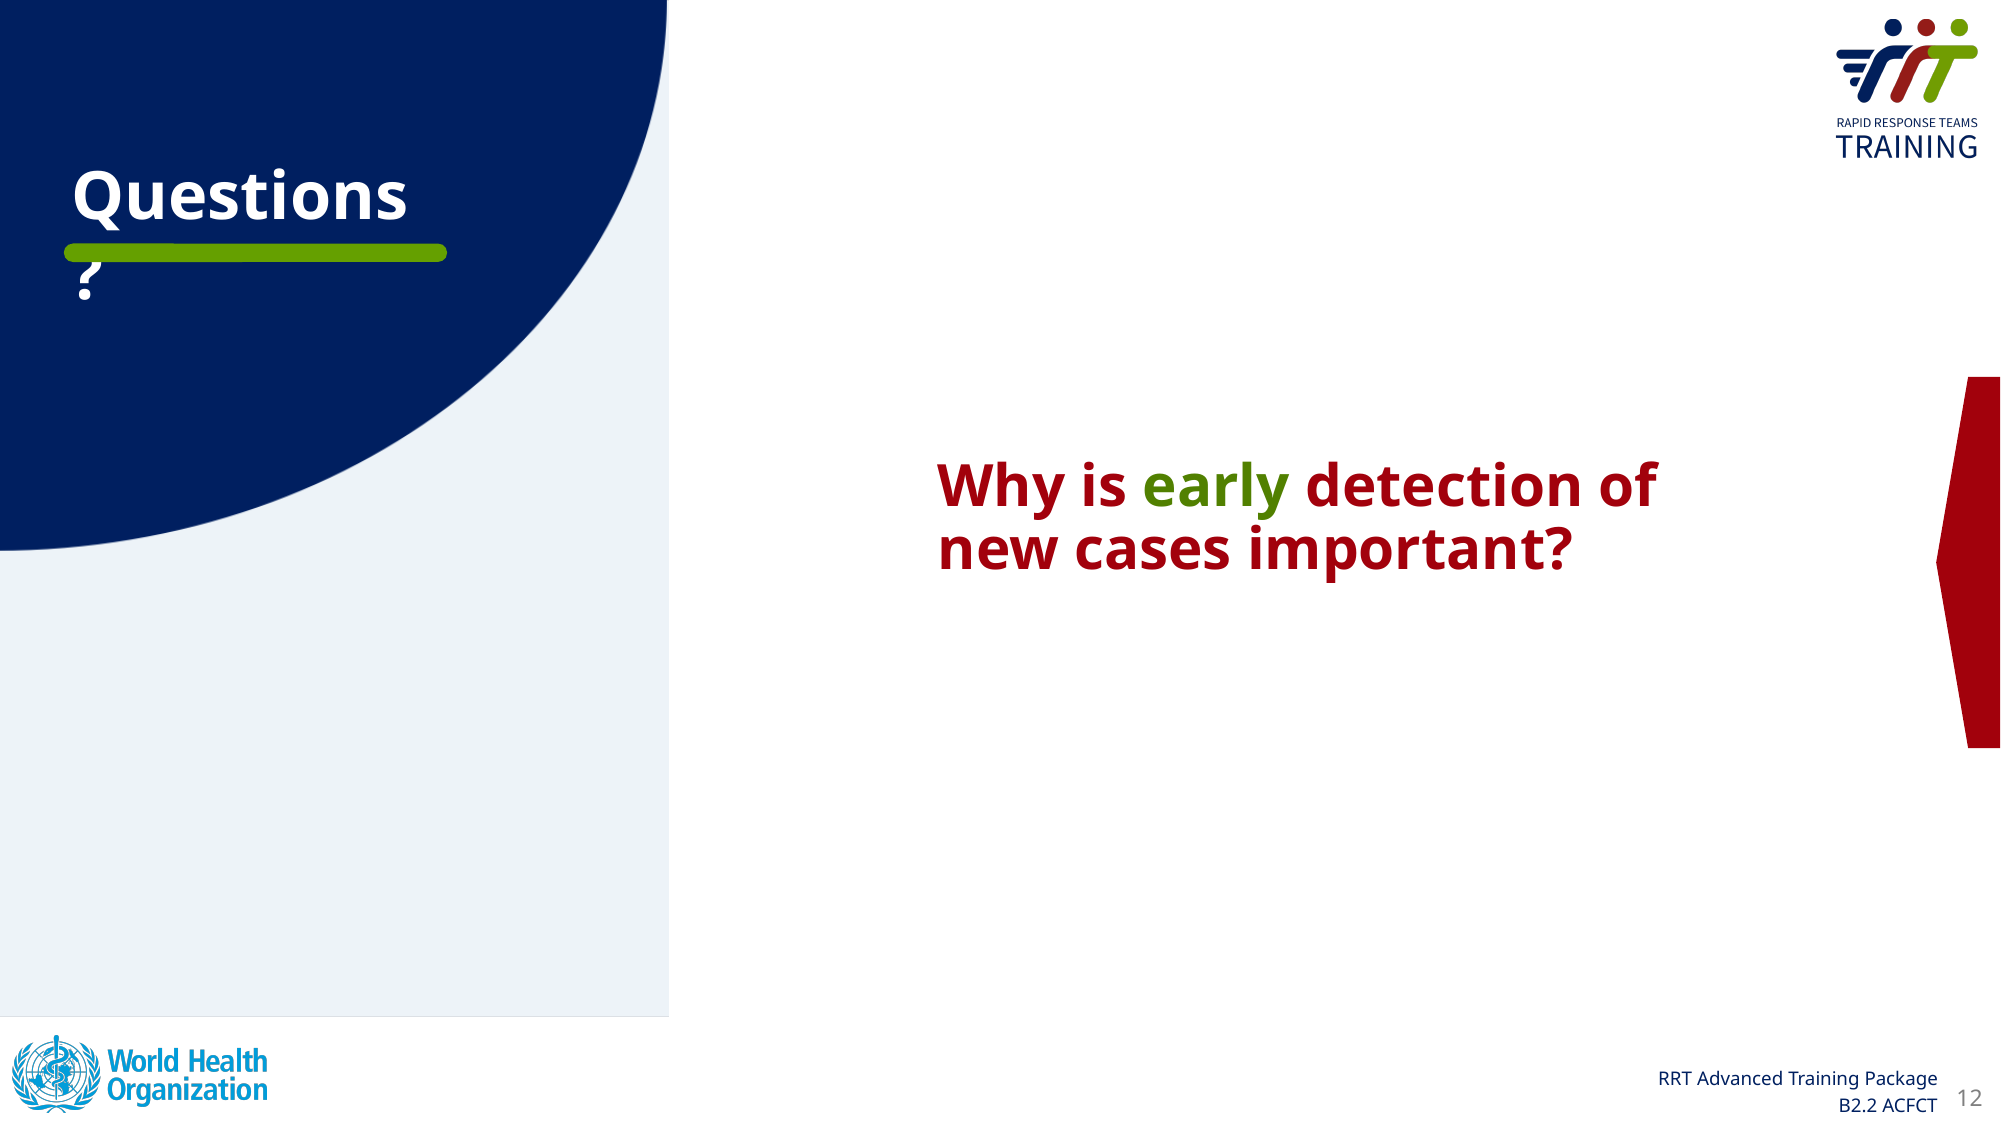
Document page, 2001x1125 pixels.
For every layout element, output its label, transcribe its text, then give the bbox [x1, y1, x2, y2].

picture [12, 1083, 48, 1113]
picture [58, 1050, 64, 1058]
picture [12, 1035, 267, 1113]
picture [0, 0, 669, 1018]
picture [1835, 19, 1978, 167]
title Why is early detection of new cases important? [929, 423, 1676, 616]
